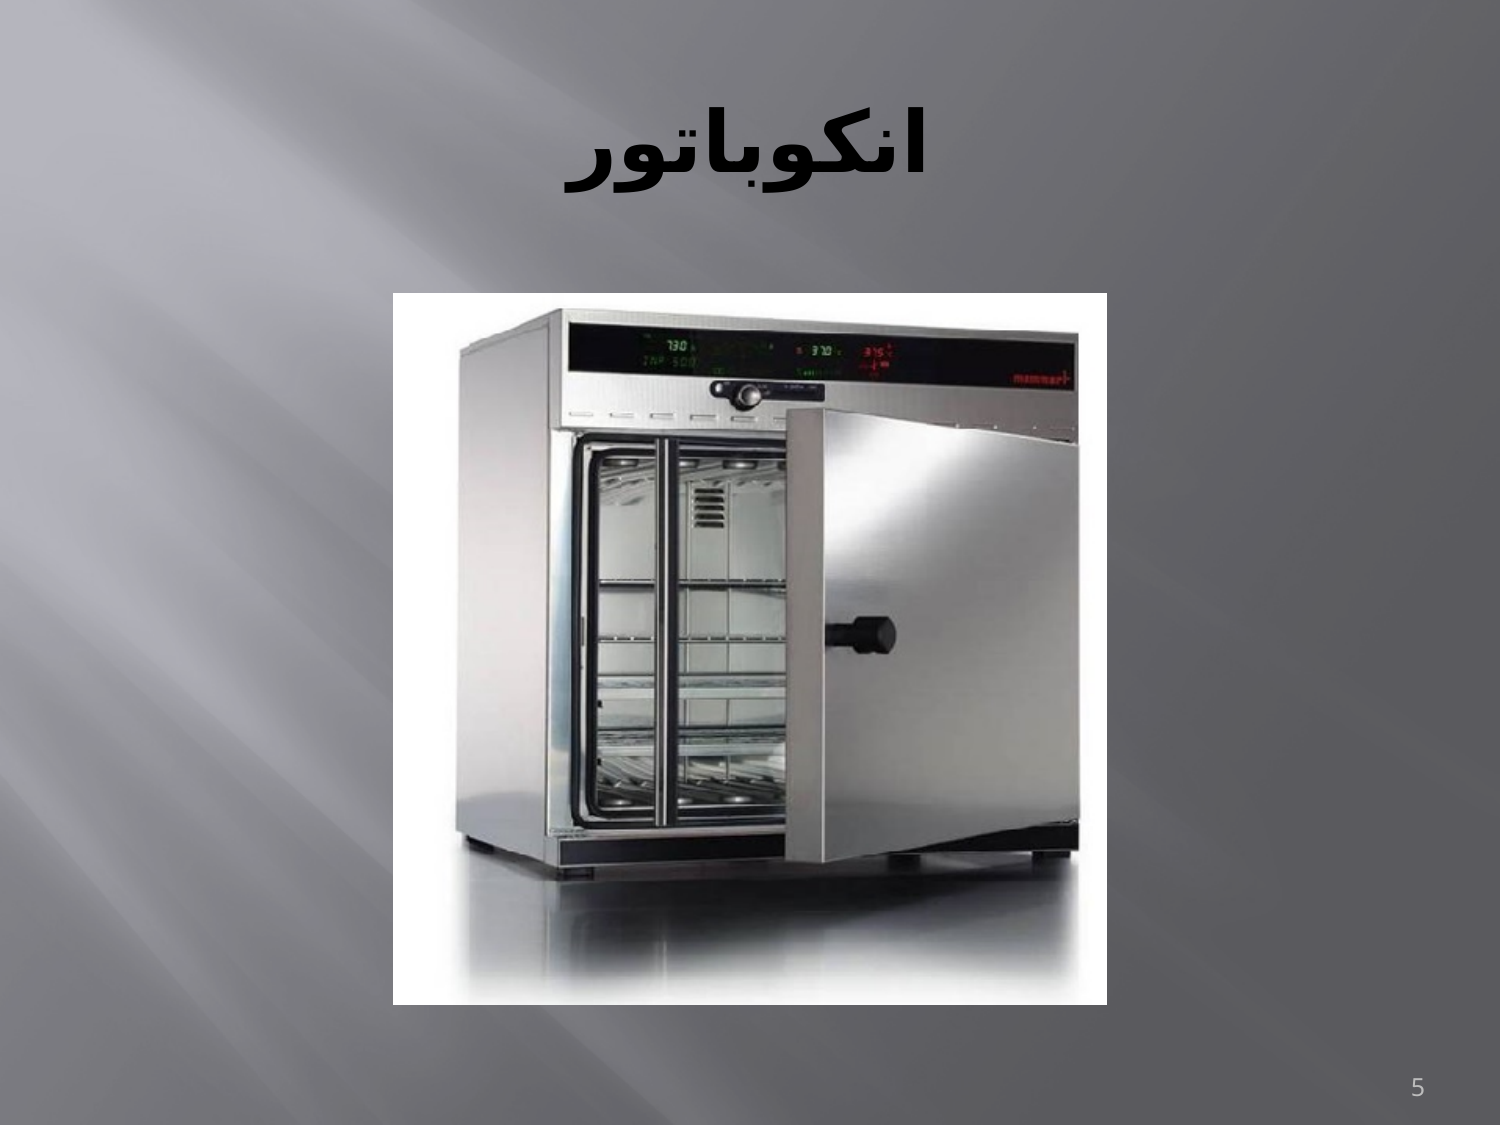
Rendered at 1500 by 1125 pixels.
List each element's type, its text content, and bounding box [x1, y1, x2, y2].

title انکوباتور [75, 45, 1425, 233]
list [393, 292, 1107, 1005]
slide_number 5 [1299, 1052, 1425, 1113]
